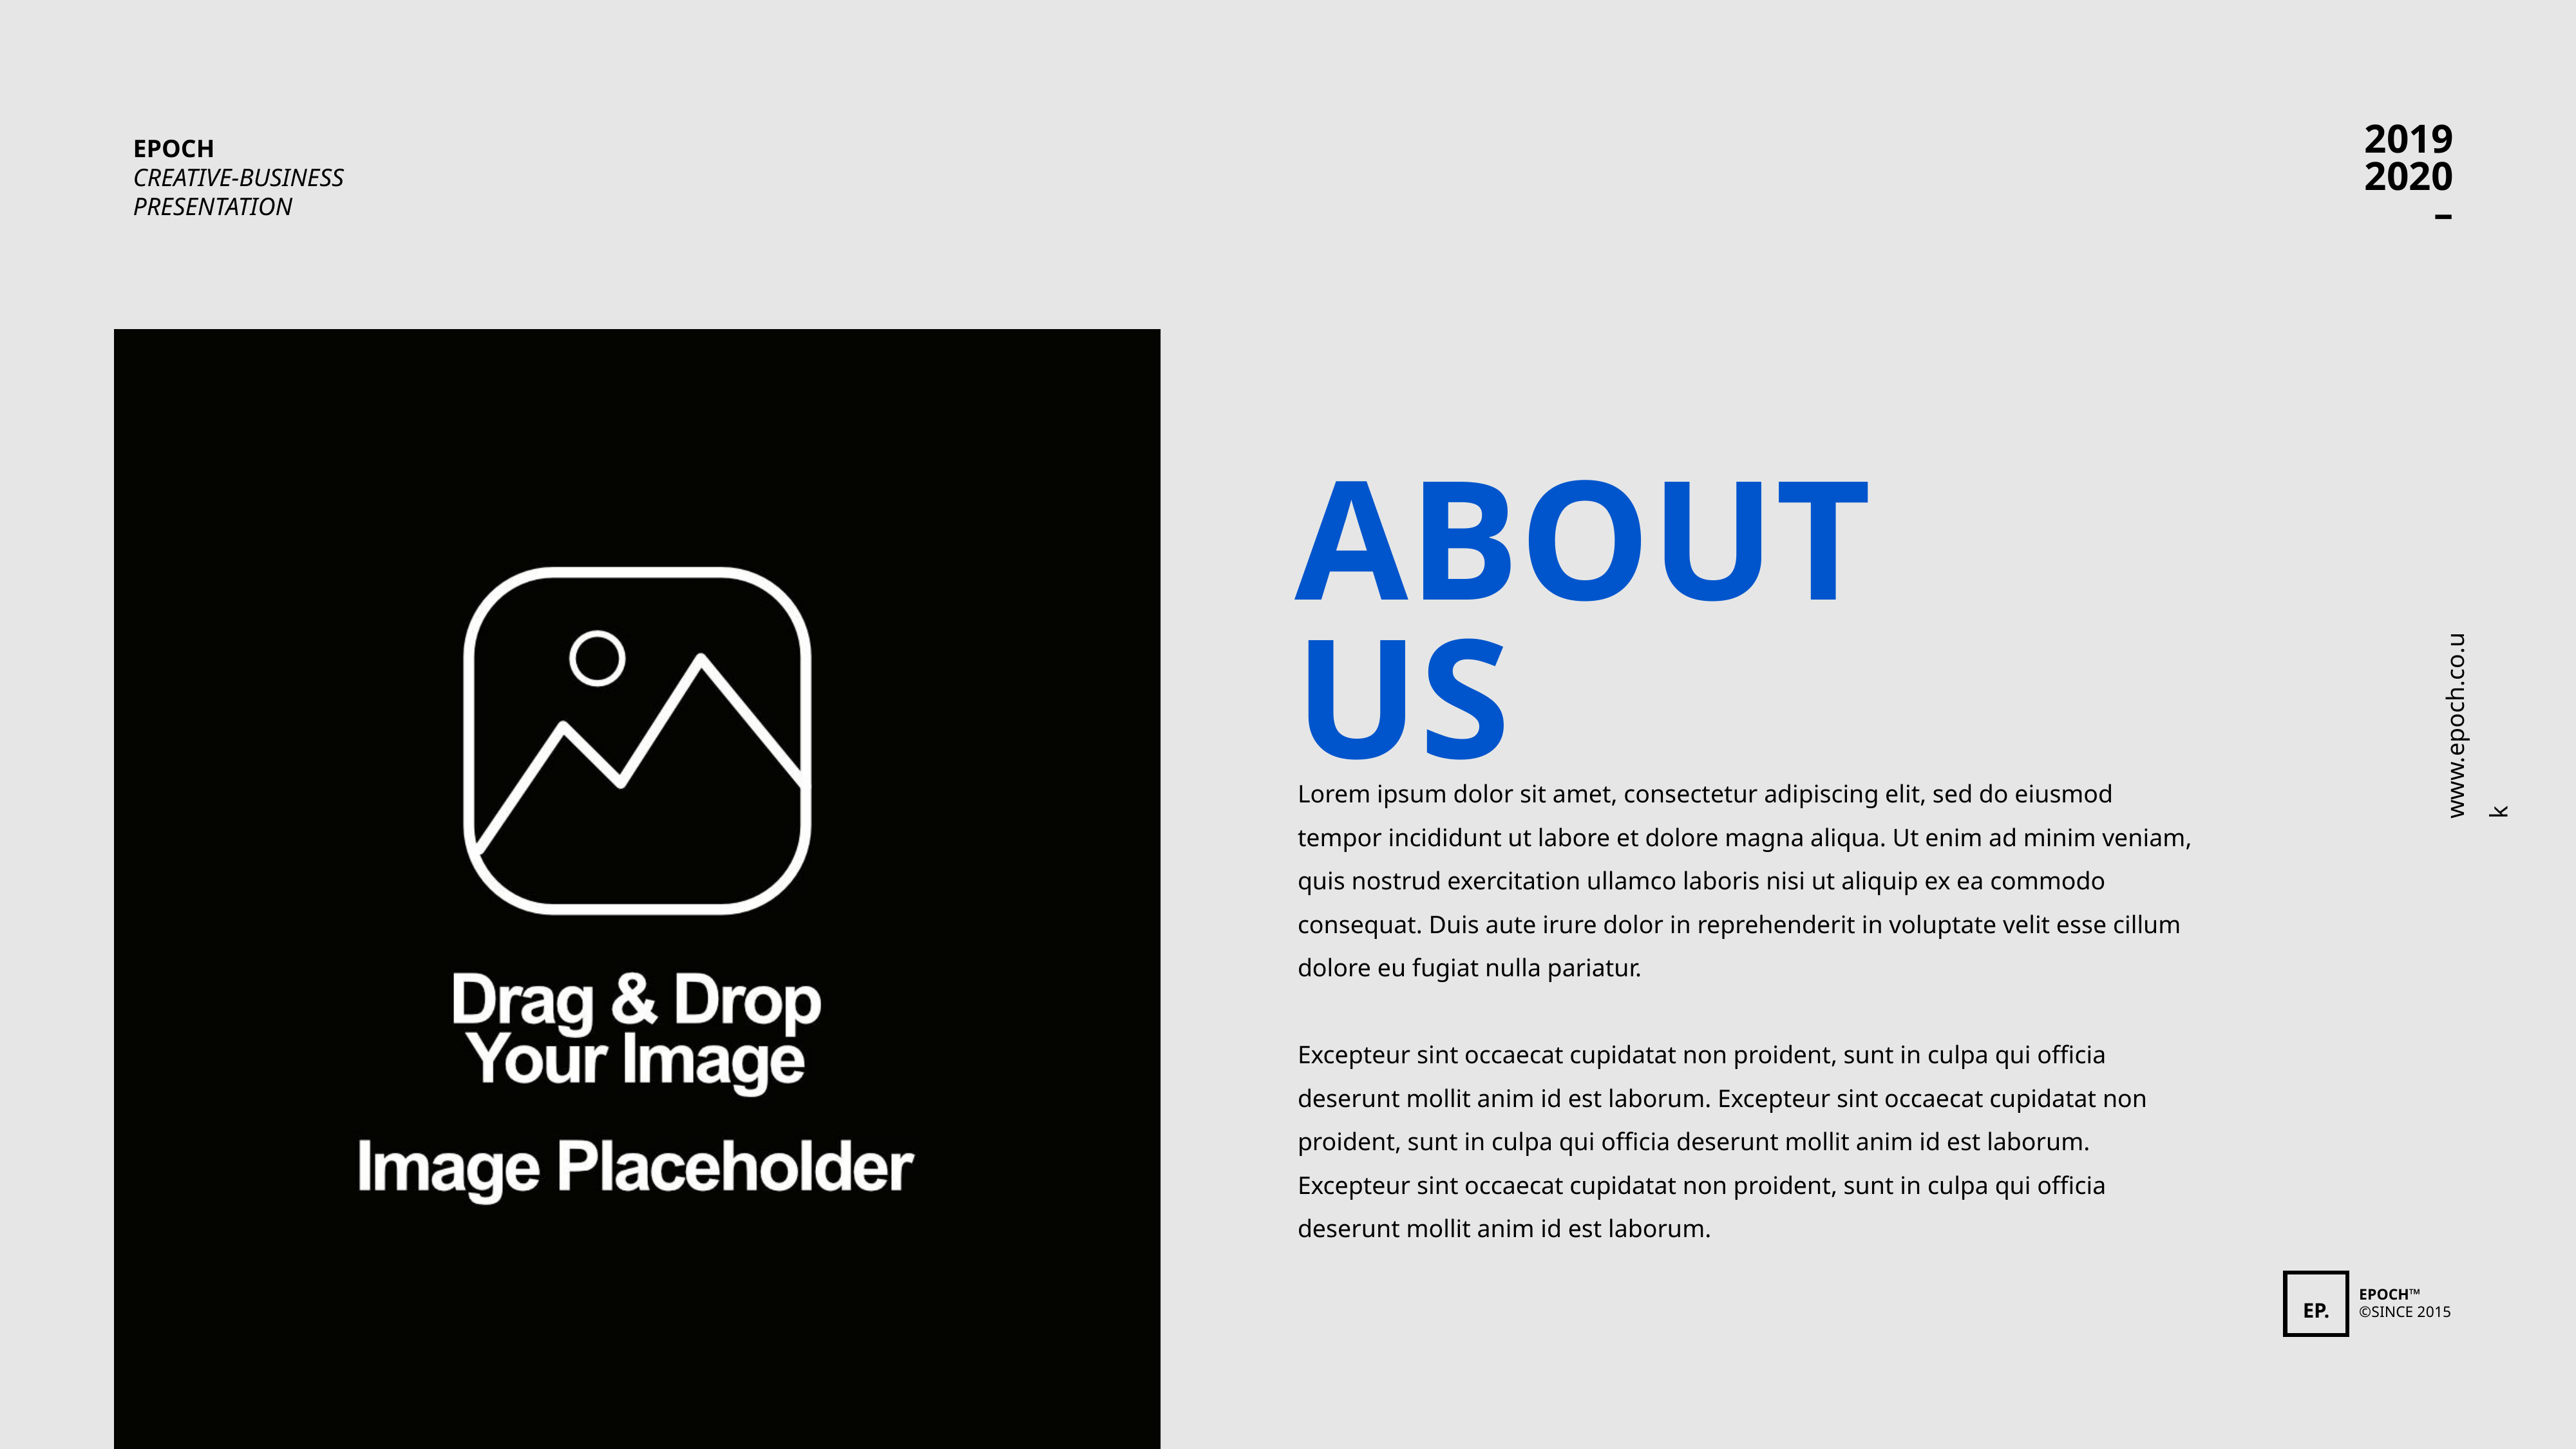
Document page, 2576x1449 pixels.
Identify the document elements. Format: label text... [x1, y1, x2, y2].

picture [113, 328, 1161, 1449]
text_box www.epoch.co.uk [2416, 620, 2463, 829]
text_box 2019 2020 – [2322, 113, 2463, 266]
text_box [2285, 1273, 2463, 1336]
text_box EPOCH CREATIVE-BUSINESS PRESENTATION [123, 124, 381, 228]
text_box ABOUT US [1294, 473, 2121, 688]
text_box Lorem ipsum dolor sit amet, consectetur adipiscing elit, sed do eiusmod tempor incididunt ut labore et dolore magna aliqua. Ut enim ad minim veniam, quis nostrud exercitation ullamco laboris nisi ut aliquip ex ea commodo consequat. Duis aute irure dolor in reprehenderit in voluptate velit esse cillum dolore eu fugiat nulla pariatur. Excepteur sint occaecat cupidatat non proident, sunt in culpa qui officia deserunt mollit anim id est laborum. Excepteur sint occaecat cupidatat non proident, sunt in culpa qui officia deserunt mollit anim id est laborum. Excepteur sint occaecat cupidatat non proident, sunt in culpa qui officia deserunt mollit anim id est laborum. [1287, 754, 2212, 1141]
